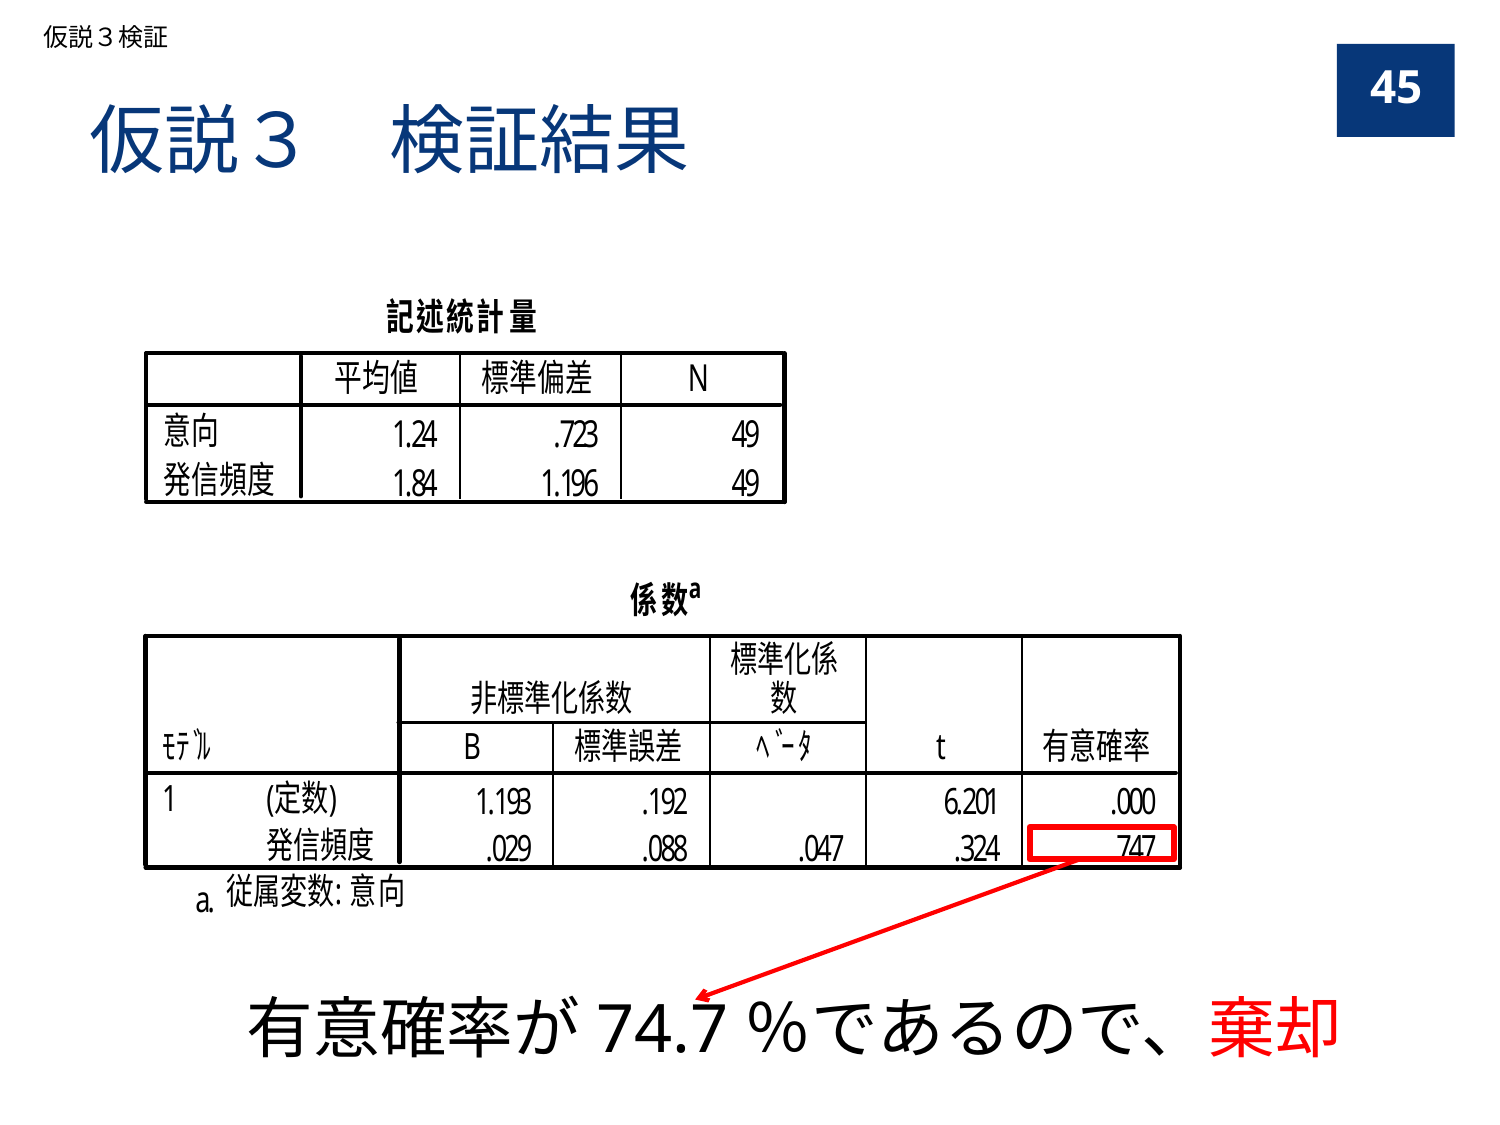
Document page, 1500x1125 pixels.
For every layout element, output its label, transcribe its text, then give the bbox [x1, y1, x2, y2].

text_box 仮説３ 検証結果 [75, 85, 1143, 273]
text_box 仮説３検証 [28, 13, 311, 59]
picture [124, 255, 1246, 967]
text_box 有意確率が74.7％であるので、棄却 [211, 978, 1377, 1073]
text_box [694, 858, 1081, 1001]
slide_number 45 [1354, 59, 1438, 120]
